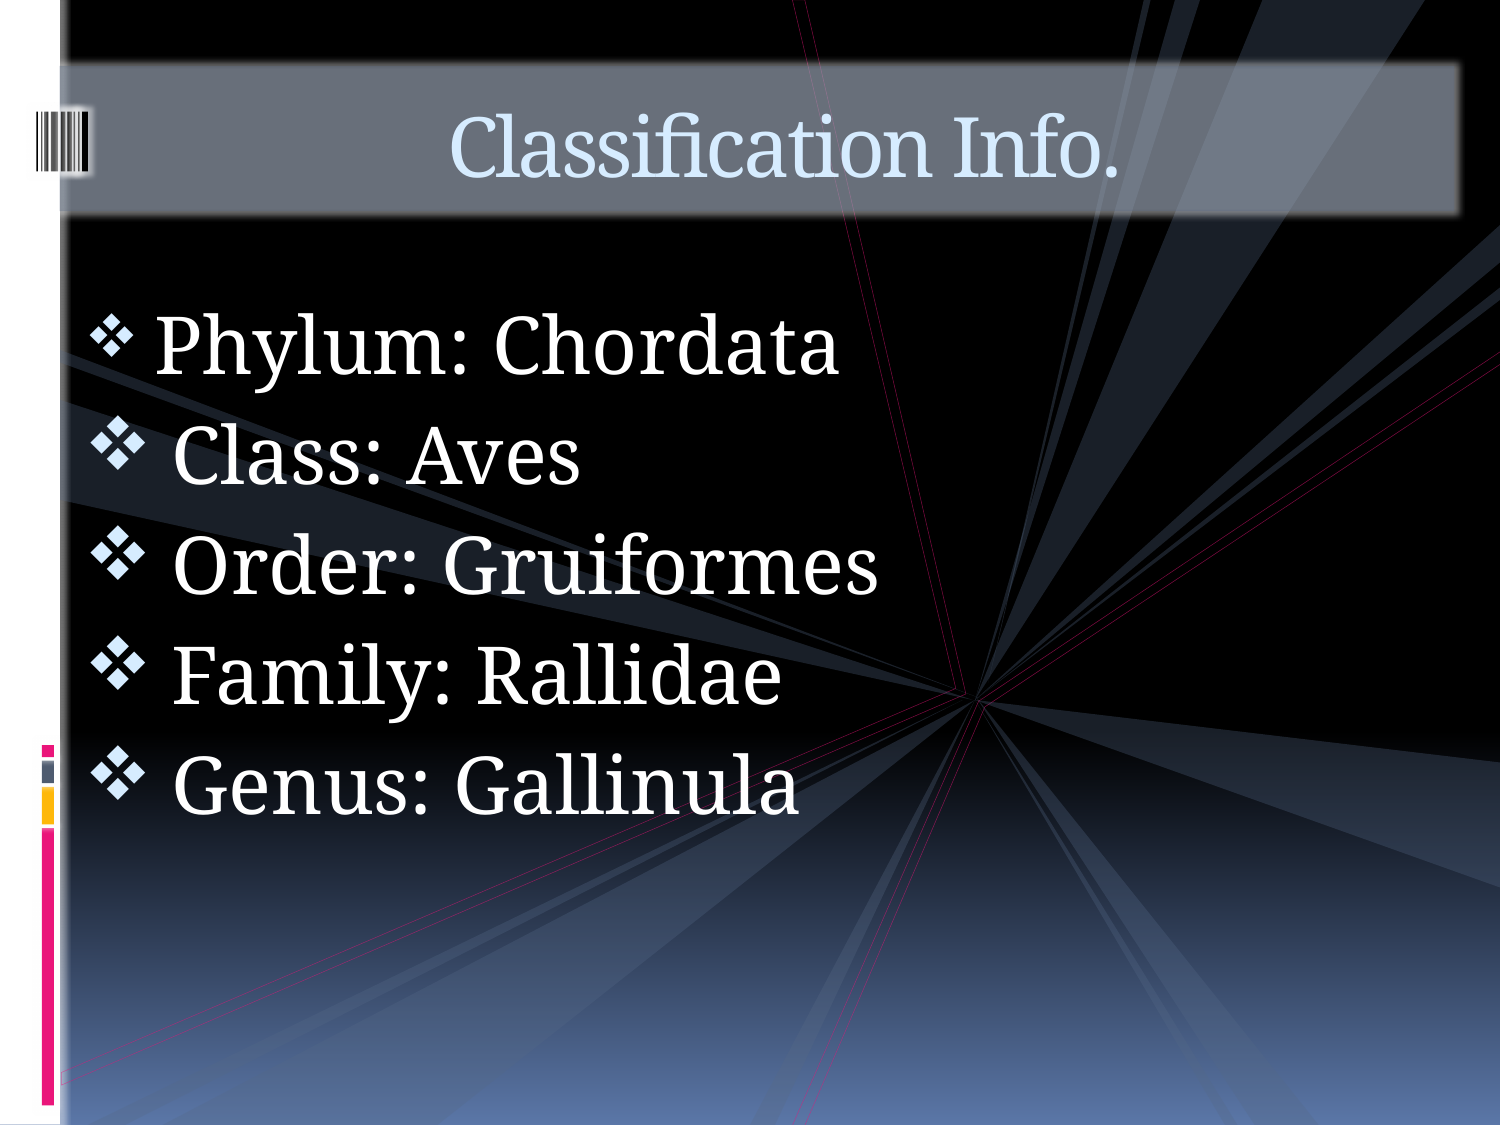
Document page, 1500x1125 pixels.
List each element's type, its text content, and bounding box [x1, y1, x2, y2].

list Phylum: Chordata Class: Aves Order: Gruiformes Family: Rallidae Genus: Gallinula [62, 287, 1500, 1125]
title Classification Info. [115, 83, 1454, 212]
